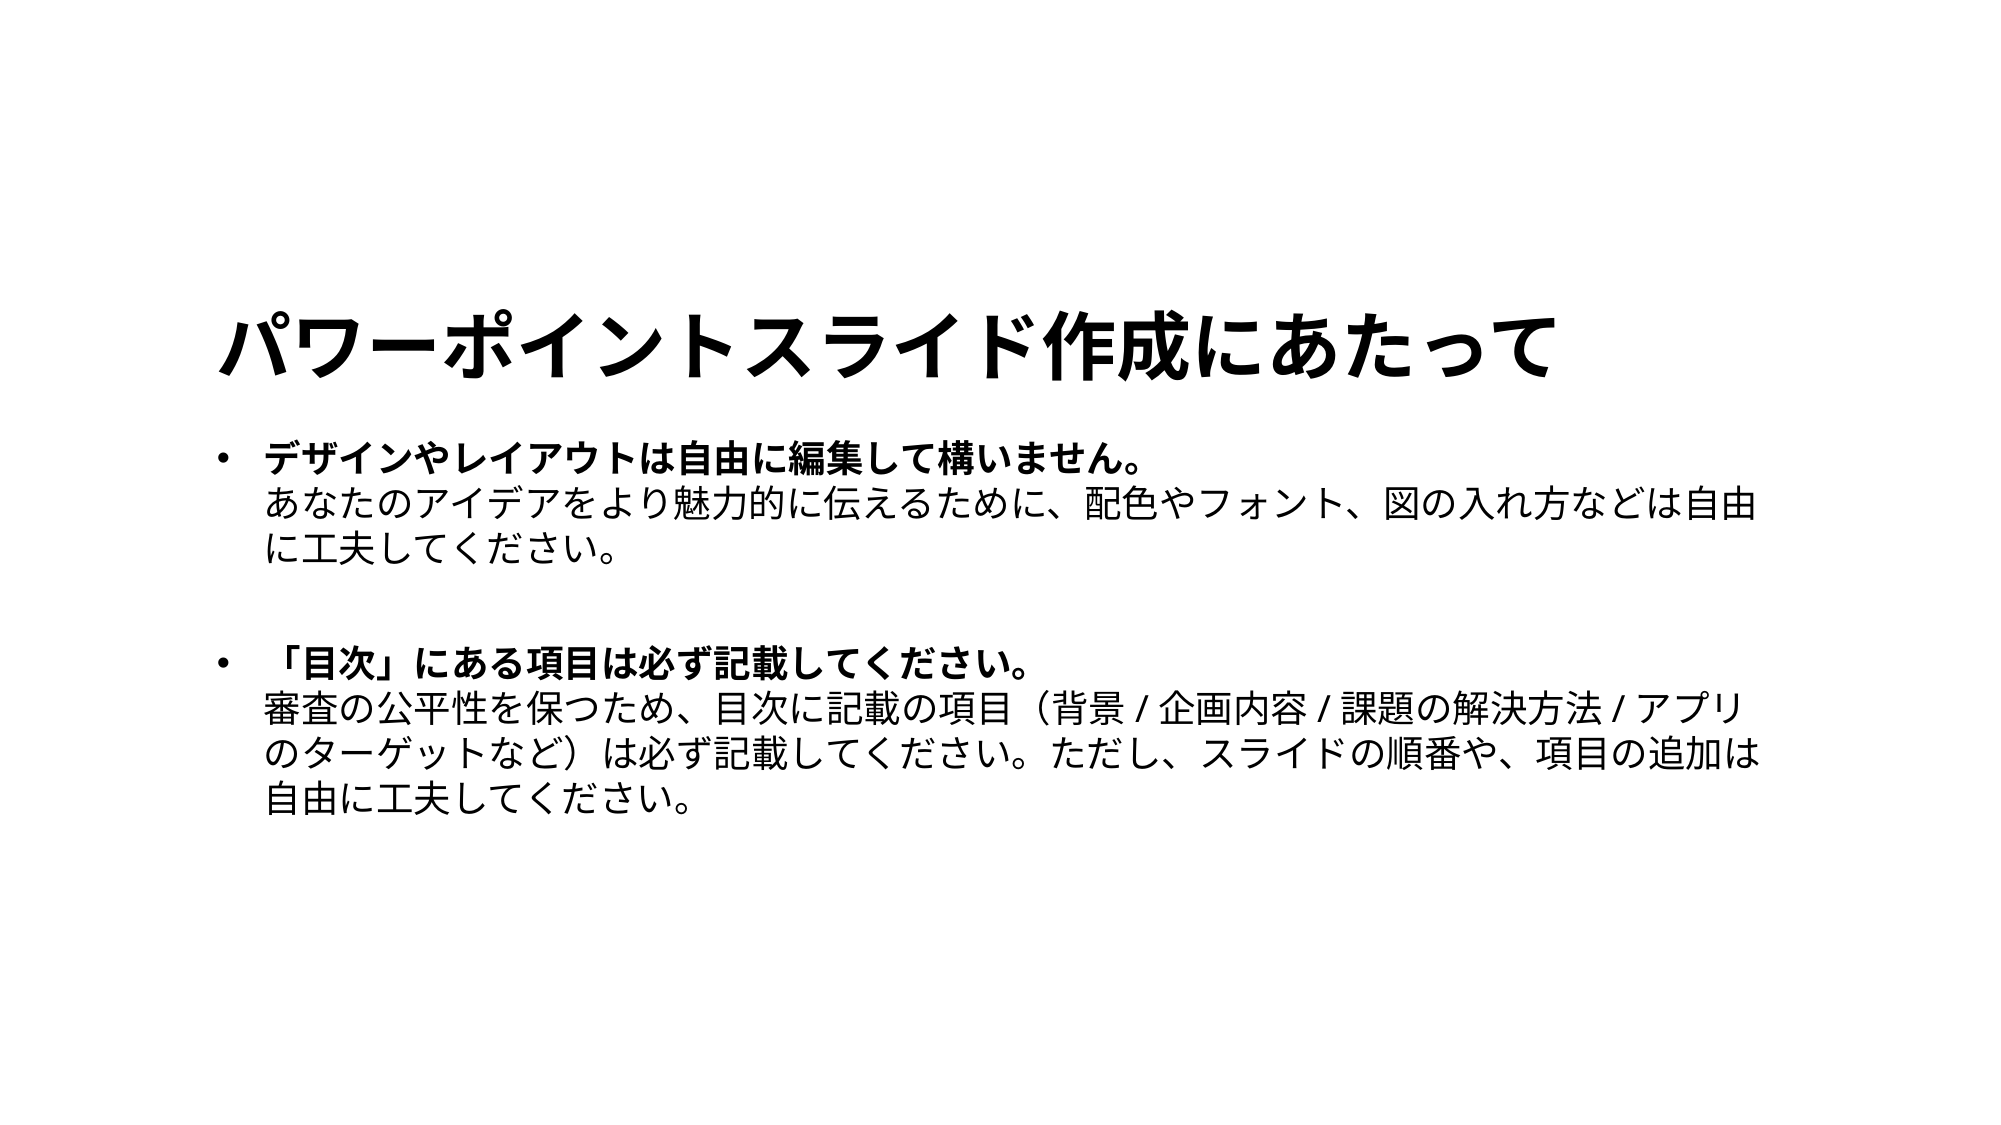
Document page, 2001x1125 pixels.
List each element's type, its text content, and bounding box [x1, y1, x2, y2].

text_box パワーポイントスライド作成にあたって デザインやレイアウトは自由に編集して構いません。 あなたのアイデアをより魅力的に伝えるために、配色やフォント、図の入れ方などは自由に工夫してください。 「目次」にある項目は必ず記載してください。 審査の公平性を保つため、目次に記載の項目（背景/企画内容/課題の解決方法/アプリのターゲットなど）は必ず記載してください。ただし、スライドの順番や、項目の追加は自由に工夫してください。 [202, 292, 1798, 828]
